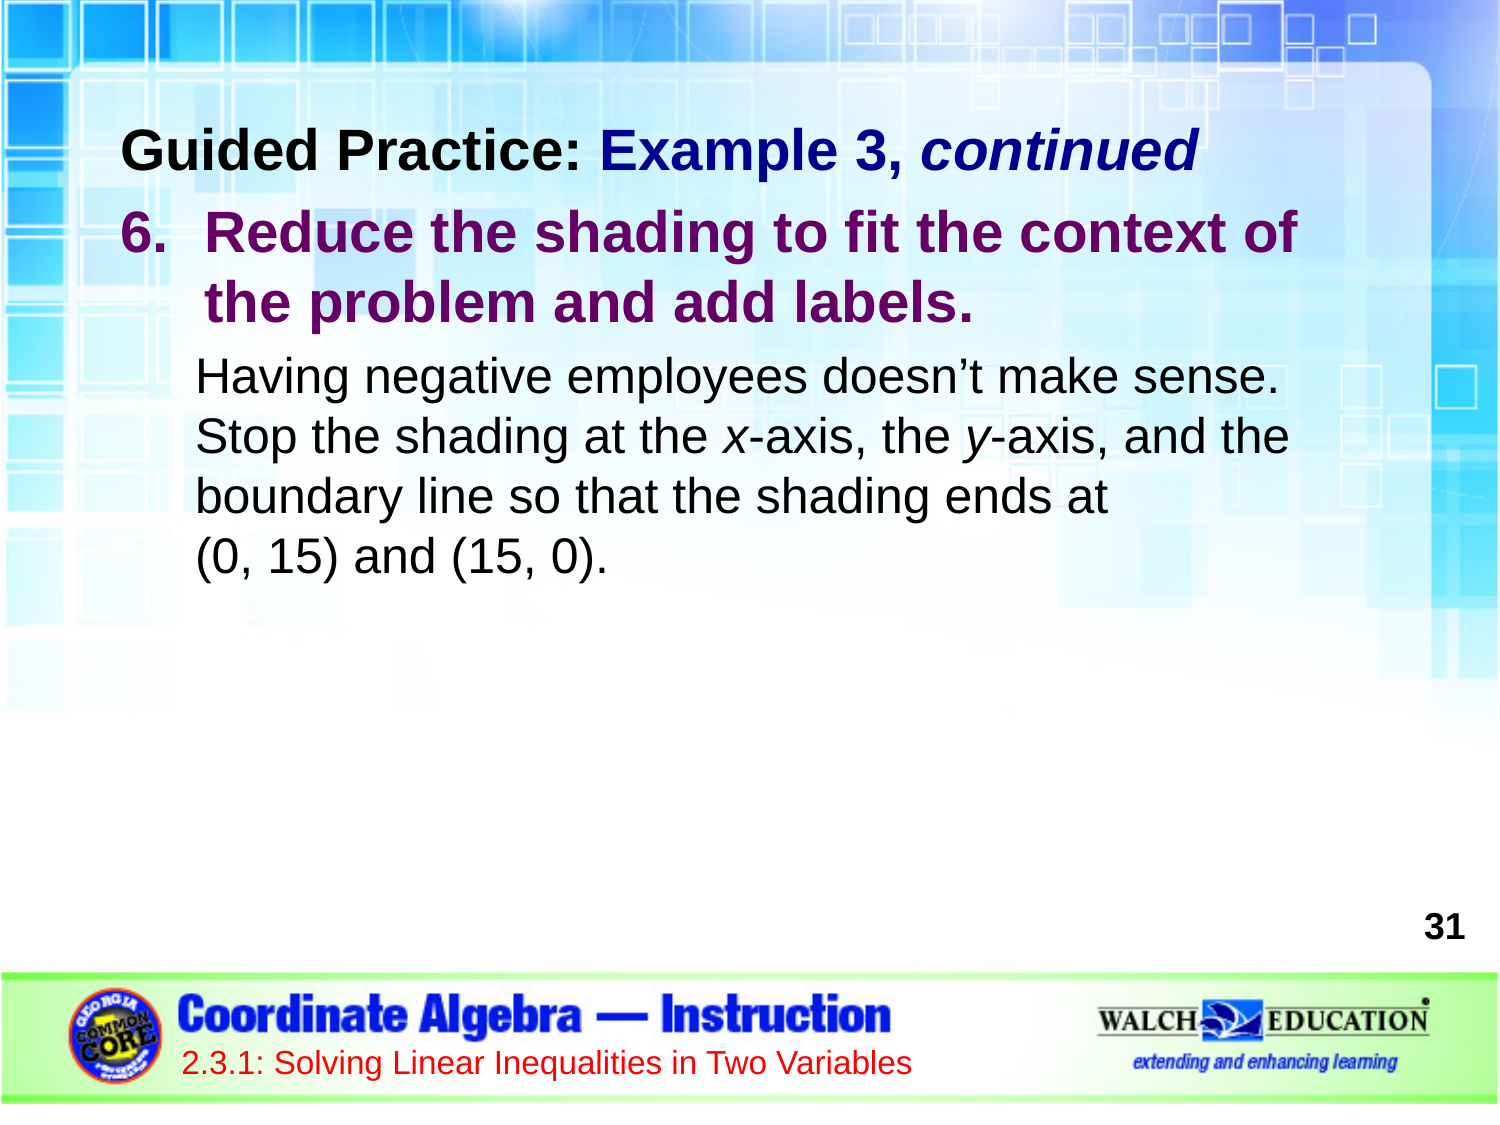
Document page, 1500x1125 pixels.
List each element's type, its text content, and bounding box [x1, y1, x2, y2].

list 2.3.1: Solving Linear Inequalities in Two Variables [166, 1033, 1074, 1078]
subtitle Guided Practice: Example 3, continued Reduce the shading to fit the context of the problem and add labels. Having negative employees doesn’t make sense. Stop the shading at the x-axis, the y-axis, and the boundary line so that the shading ends at (0, 15) and (15, 0). [105, 105, 1394, 925]
slide_number 31 [1361, 901, 1481, 949]
picture [1, 0, 1500, 1104]
